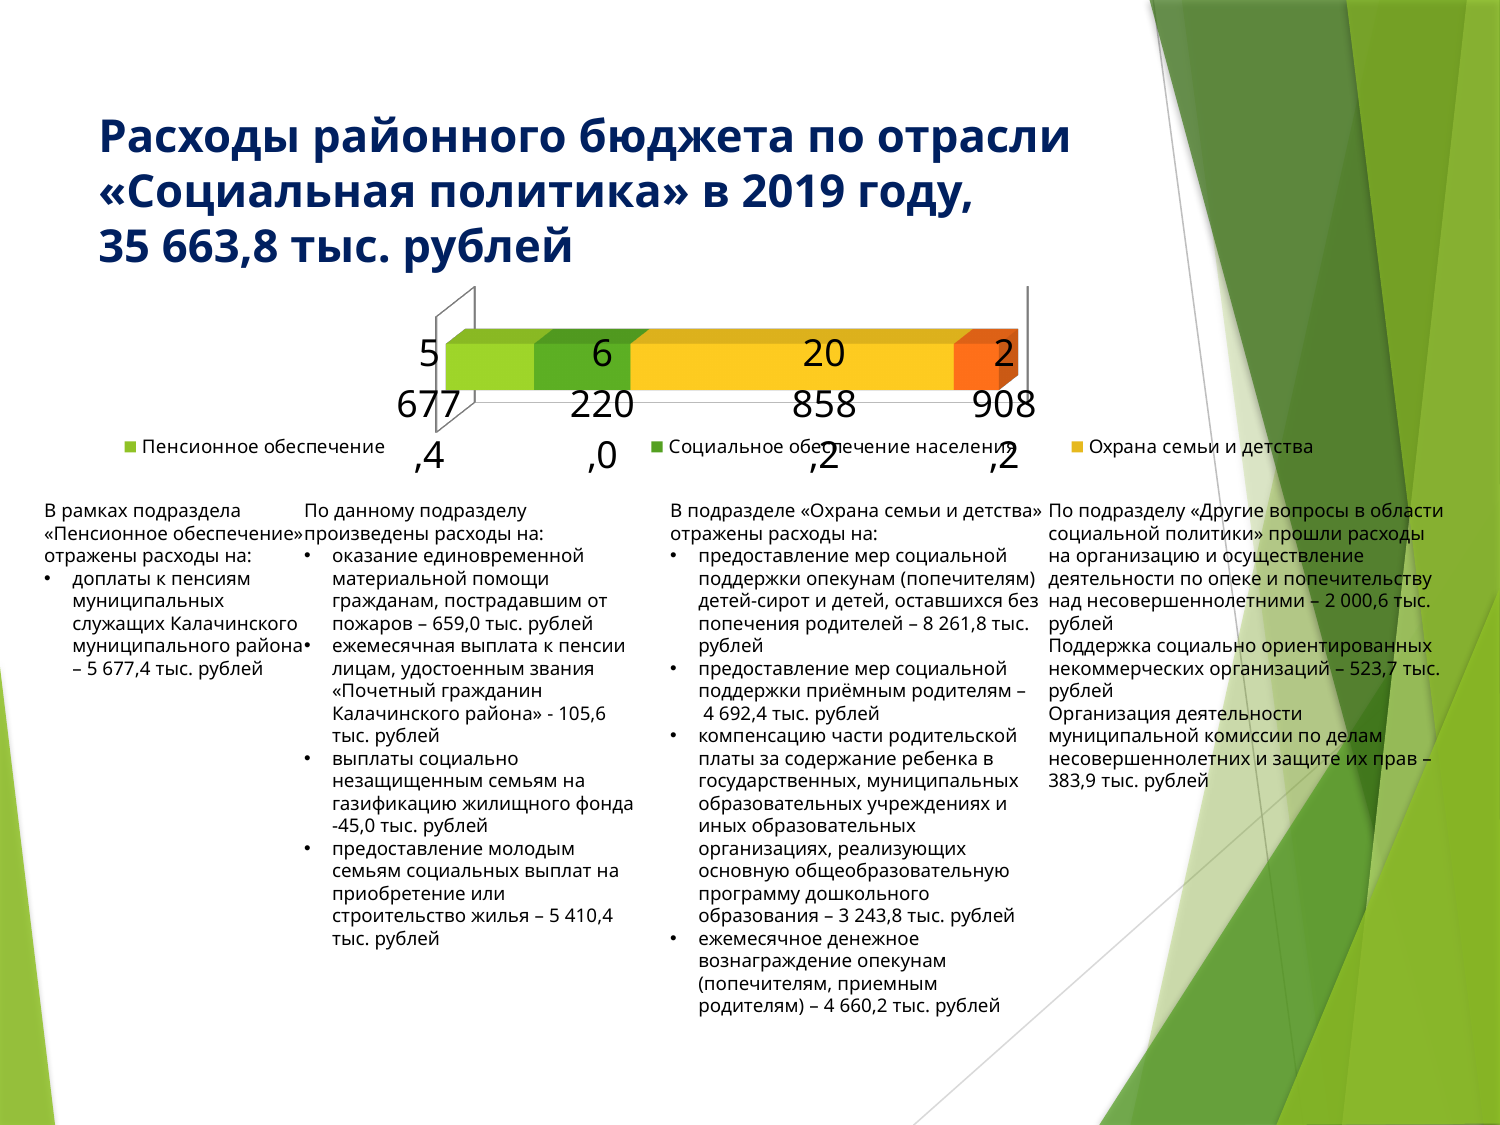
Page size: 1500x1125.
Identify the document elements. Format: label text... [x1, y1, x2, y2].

chart [17, 278, 1448, 481]
text_box В подразделе «Охрана семьи и детства» отражены расходы на: предоставление мер социальной поддержки опекунам (попечителям) детей-сирот и детей, оставшихся без попечения родителей – 8 261,8 тыс. рублей предоставление мер социальной поддержки приёмным родителям – 4 692,4 тыс. рублей компенсацию части родительской платы за содержание ребенка в государственных, муниципальных образовательных учреждениях и иных образовательных организациях, реализующих основную общеобразовательную программу дошкольного образования – 3 243,8 тыс. рублей ежемесячное денежное вознаграждение опекунам (попечителям, приемным родителям) – 4 660,2 тыс. рублей [655, 491, 1058, 1024]
text_box По данному подразделу произведены расходы на: оказание единовременной материальной помощи гражданам, пострадавшим от пожаров – 659,0 тыс. рублей ежемесячная выплата к пенсии лицам, удостоенным звания «Почетный гражданин Калачинского района» - 105,6 тыс. рублей выплаты социально незащищенным семьям на газификацию жилищного фонда -45,0 тыс. рублей предоставление молодым семьям социальных выплат на приобретение или строительство жилья – 5 410,4 тыс. рублей [289, 491, 655, 957]
title Расходы районного бюджета по отрасли «Социальная политика» в 2019 году, 35 663,8 тыс. рублей [83, 99, 1142, 277]
text_box По подразделу «Другие вопросы в области социальной политики» прошли расходы на организацию и осуществление деятельности по опеке и попечительству над несовершеннолетними – 2 000,6 тыс. рублей Поддержка социально ориентированных некоммерческих организаций – 523,7 тыс. рублей Организация деятельности муниципальной комиссии по делам несовершеннолетних и защите их прав – 383,9 тыс. рублей [1033, 491, 1459, 799]
text_box В рамках подраздела «Пенсионное обеспечение» отражены расходы на: доплаты к пенсиям муниципальных служащих Калачинского муниципального района – 5 677,4 тыс. рублей [29, 491, 289, 687]
